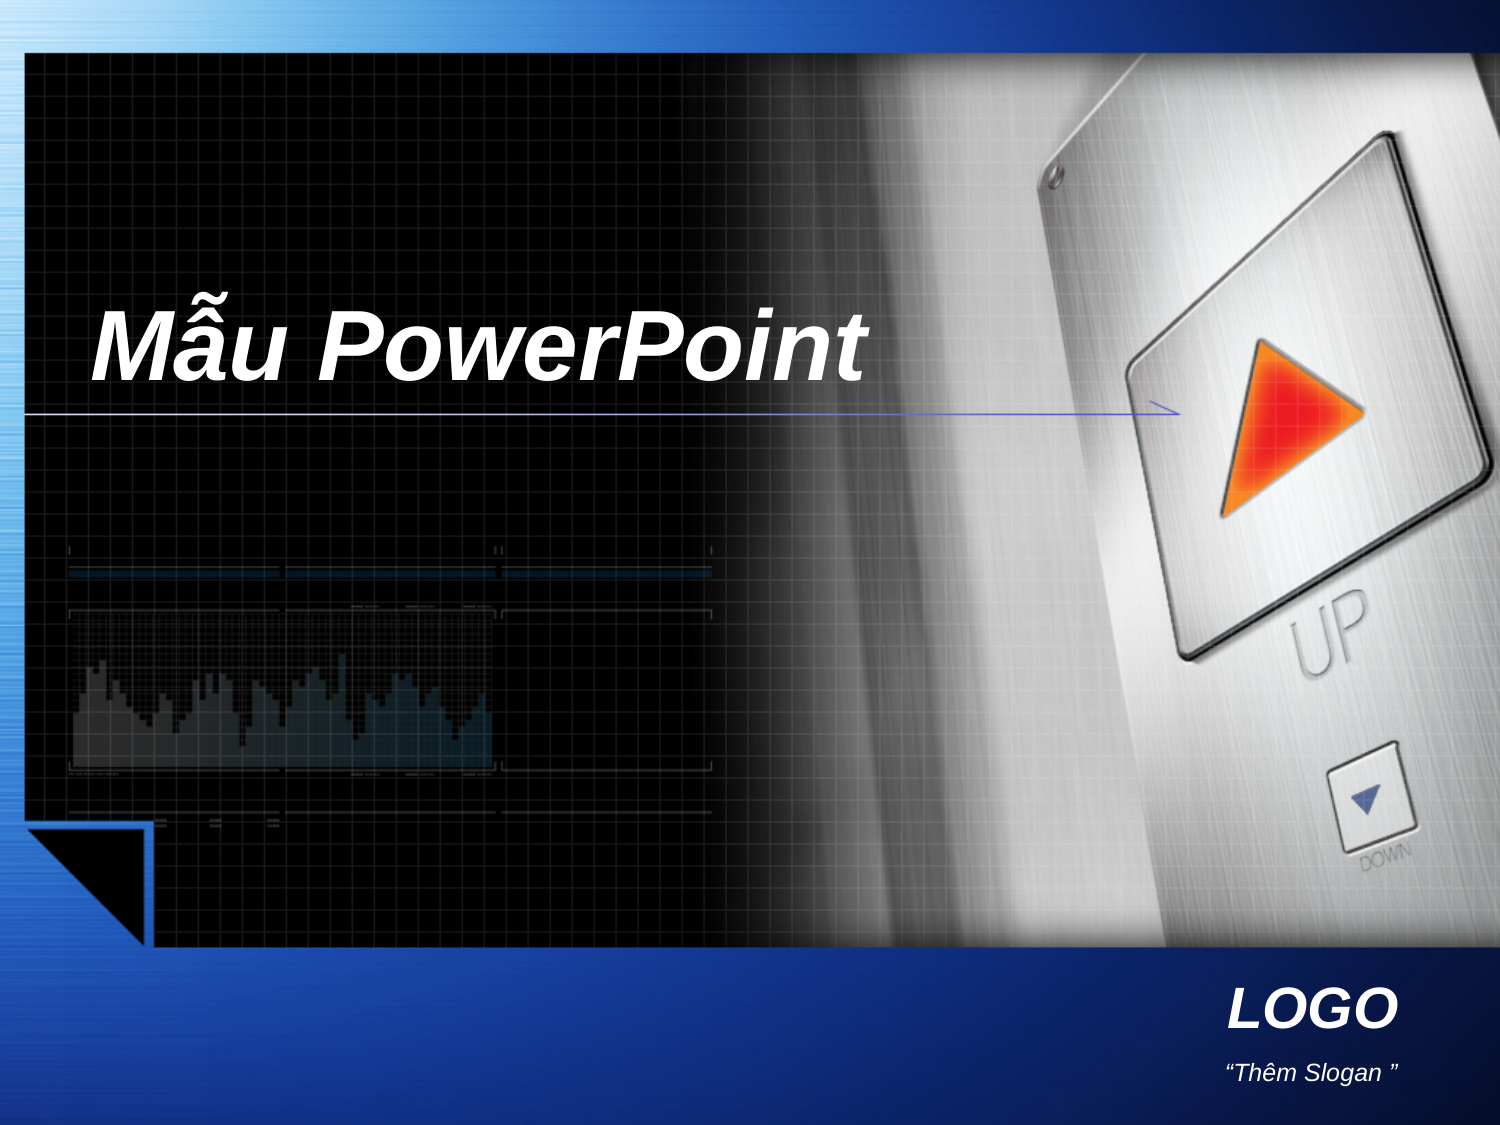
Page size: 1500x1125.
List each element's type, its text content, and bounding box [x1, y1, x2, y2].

title Mẫu PowerPoint [74, 271, 1313, 410]
text_box “Thêm Slogan ” [874, 1048, 1413, 1094]
picture [0, 0, 1500, 1125]
